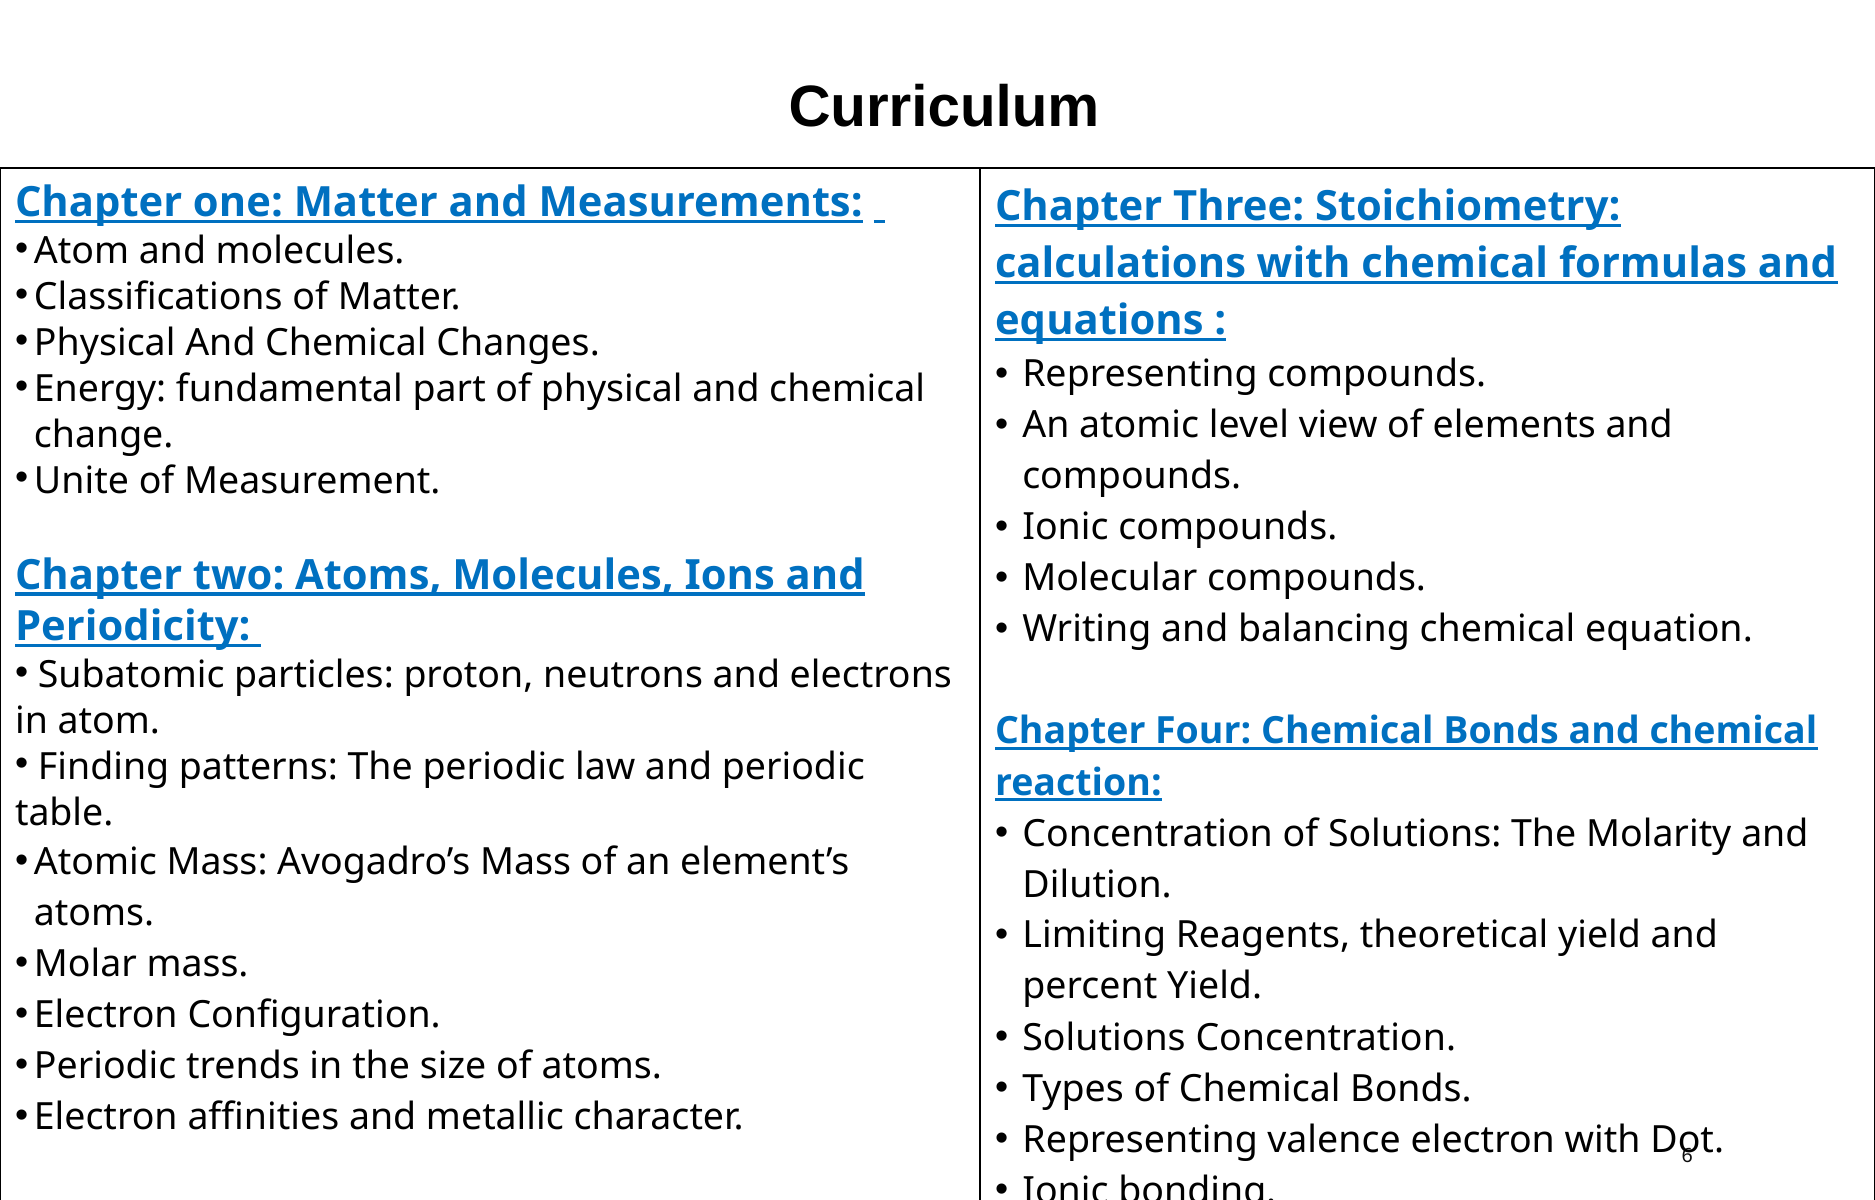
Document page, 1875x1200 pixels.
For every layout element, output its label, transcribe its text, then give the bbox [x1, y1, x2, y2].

text_box Curriculum [773, 61, 1115, 146]
slide_number 6 [1666, 1132, 1817, 1181]
table_header Chapter one: Matter and Measurements: Atom and molecules. Classifications of Matter. Physical And Chemical Changes. Energy: fundamental part of physical and chemical change. Unite of Measurement. Chapter two: Atoms, Molecules, Ions and Periodicity: Subatomic particles: proton, neutrons and electrons in atom. Finding patterns: The periodic law and periodic table. Atomic Mass: Avogadro’s Mass of an element’s atoms. Molar mass. Electron Configuration. Periodic trends in the size of atoms. Electron affinities and metallic character. [1, 169, 979, 1200]
table_header Chapter Three: Stoichiometry: calculations with chemical formulas and equations : Representing compounds. An atomic level view of elements and compounds. Ionic compounds. Molecular compounds. Writing and balancing chemical equation. Chapter Four: Chemical Bonds and chemical reaction: Concentration of Solutions: The Molarity and Dilution. Limiting Reagents, theoretical yield and percent Yield. Solutions Concentration. Types of Chemical Bonds. Representing valence electron with Dot. Ionic bonding. Covalent bonding. Electronegativity and bond polarity. [981, 169, 1874, 1200]
